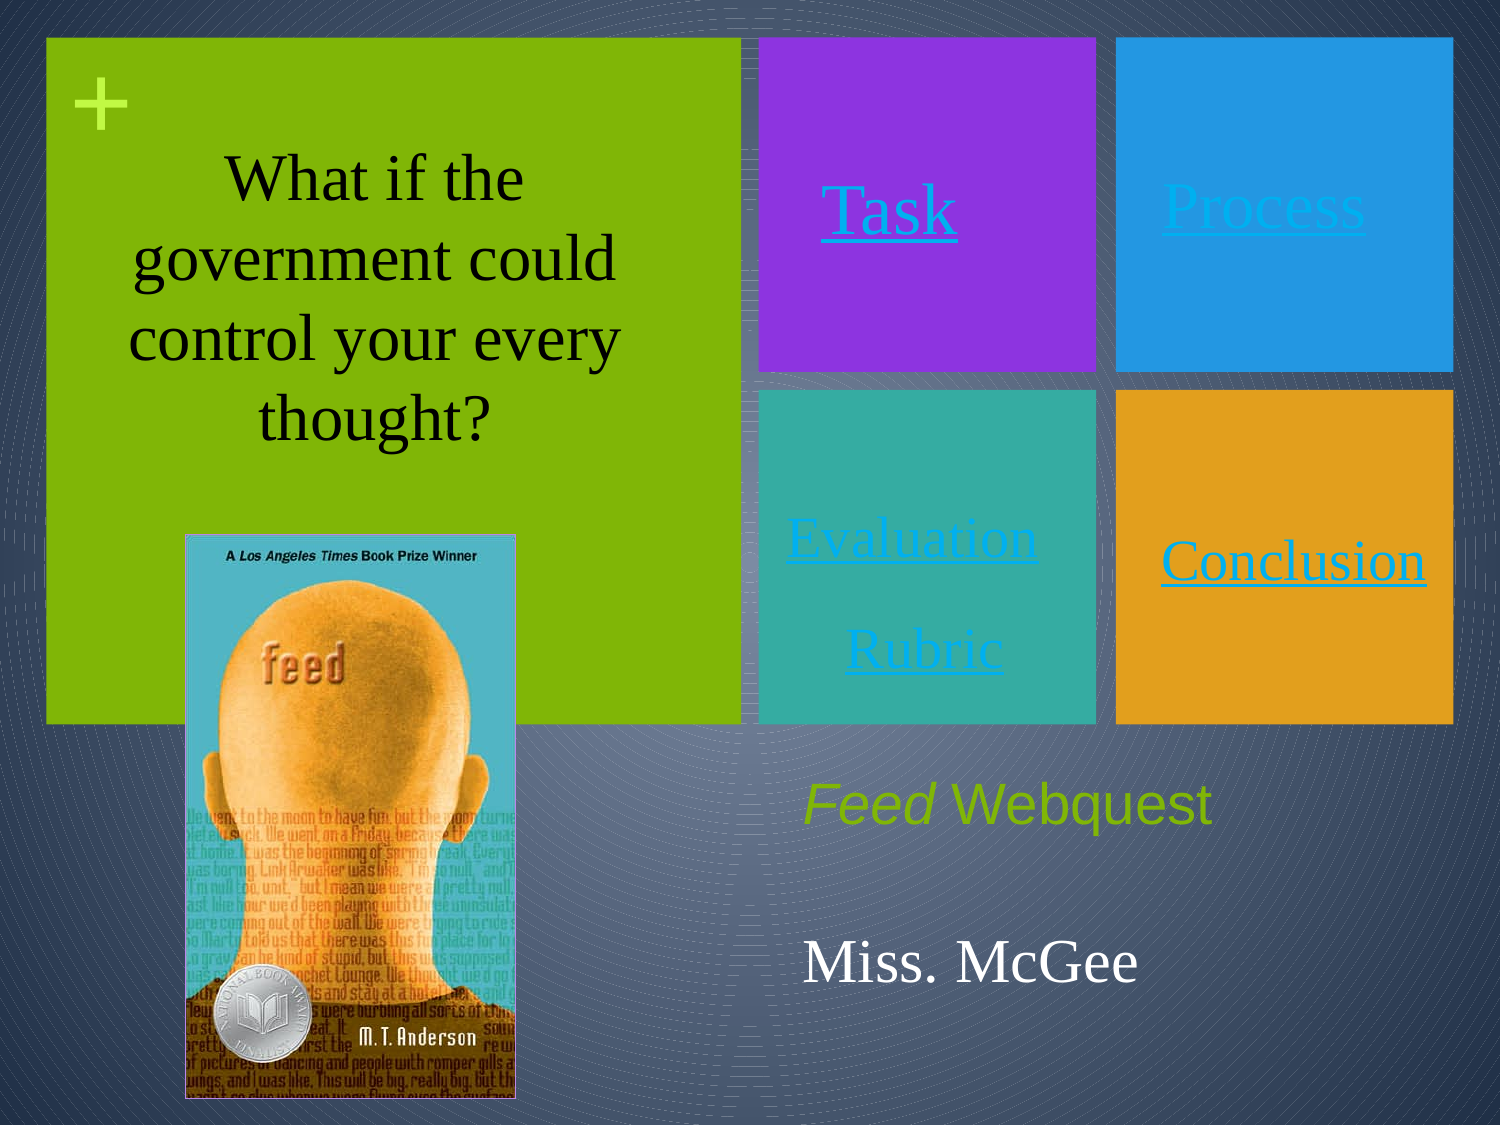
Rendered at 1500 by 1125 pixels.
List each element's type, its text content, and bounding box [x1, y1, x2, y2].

text_box Process [1147, 154, 1450, 250]
text_box Task [806, 154, 1061, 257]
subtitle Miss. McGee [787, 912, 1450, 1036]
picture [185, 533, 516, 1100]
text_box What if the government could control your every thought? [71, 126, 679, 461]
text_box Conclusion [1146, 514, 1442, 600]
text_box Rubric [771, 602, 1078, 688]
title Feed Webquest [787, 758, 1450, 912]
text_box Evaluation [771, 491, 1087, 577]
